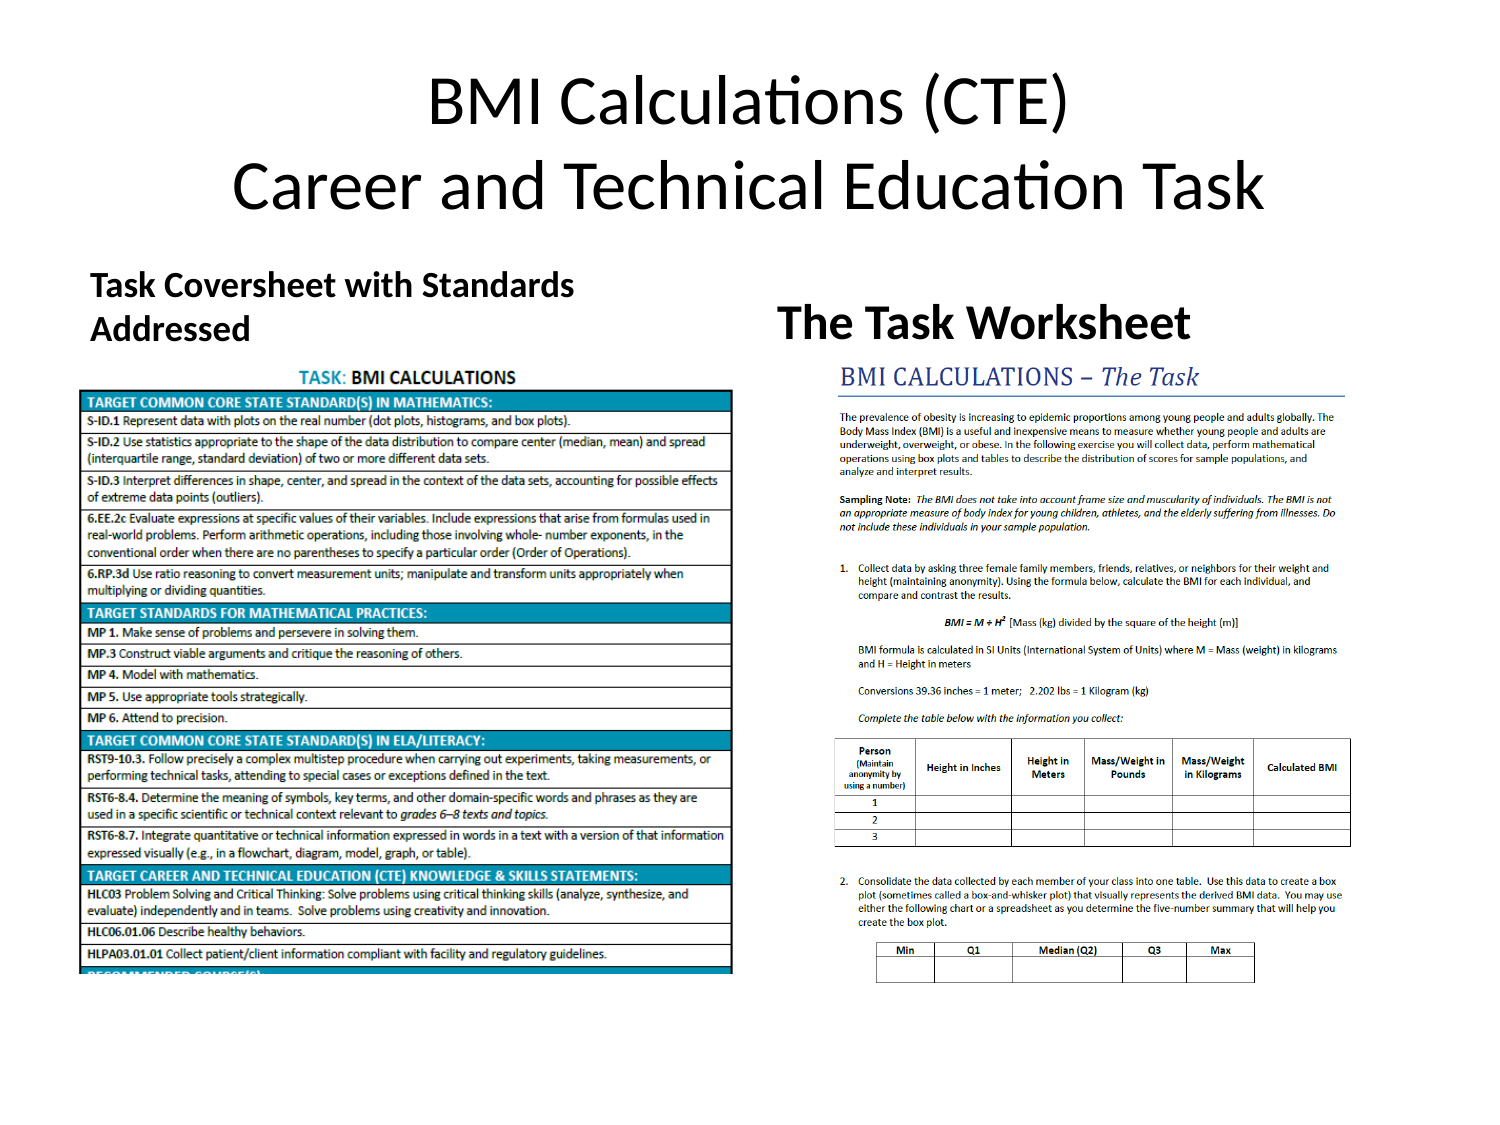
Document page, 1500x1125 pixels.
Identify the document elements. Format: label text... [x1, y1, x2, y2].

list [74, 362, 738, 974]
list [834, 356, 1353, 1006]
list The Task Worksheet [761, 251, 1425, 357]
list Task Coversheet with Standards Addressed [75, 251, 738, 357]
title BMI Calculations (CTE) Career and Technical Education Task [75, 45, 1425, 233]
